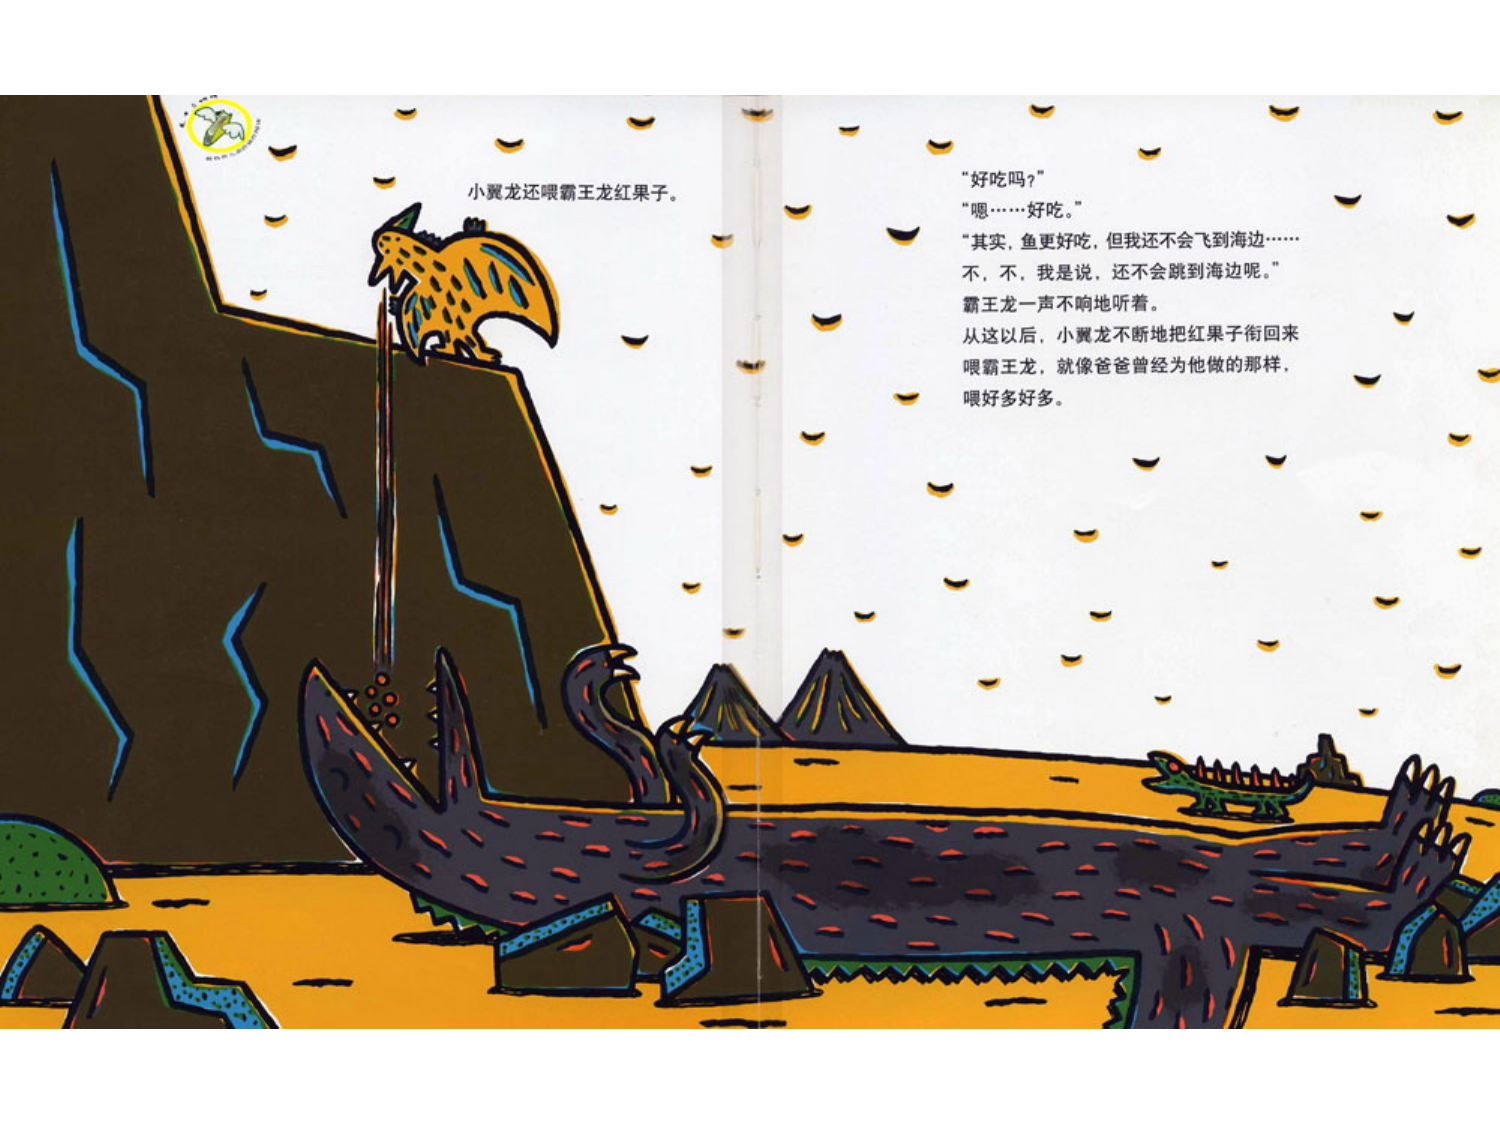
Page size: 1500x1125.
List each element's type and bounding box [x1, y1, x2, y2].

picture [0, 95, 1500, 1030]
